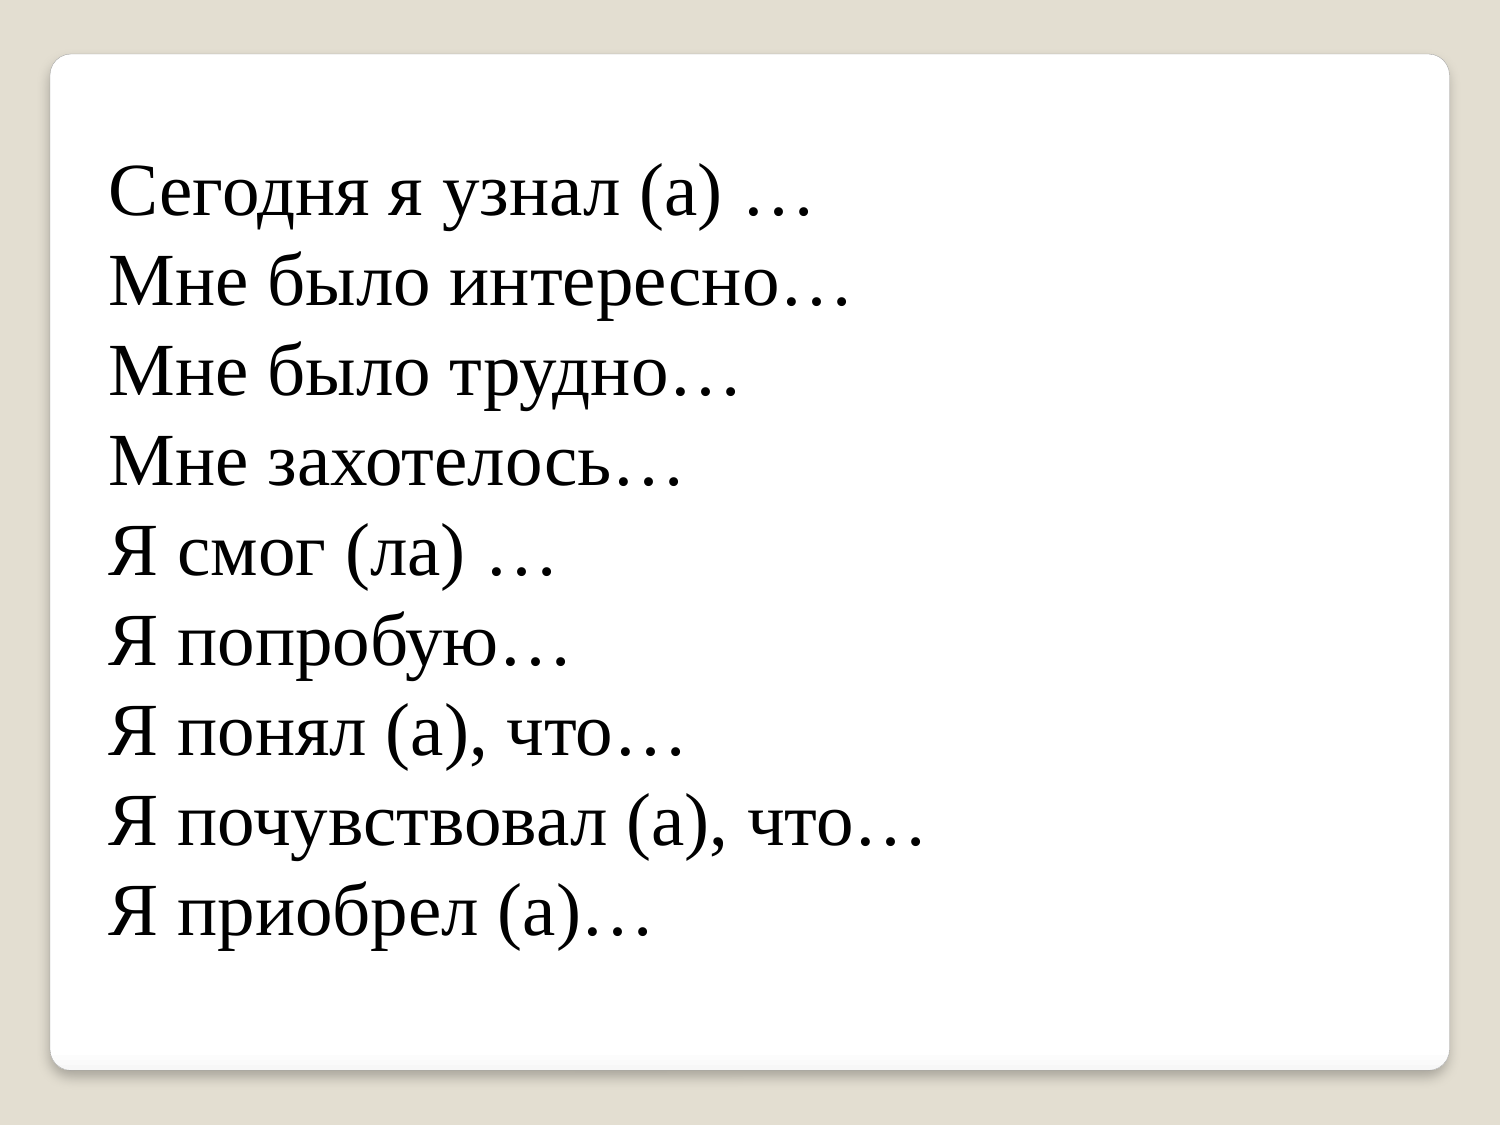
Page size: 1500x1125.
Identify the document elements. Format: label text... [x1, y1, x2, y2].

text_box Сегодня я узнал (а) … Мне было интересно… Мне было трудно… Мне захотелось… Я смог (ла) … Я попробую… Я понял (а), что… Я почувствовал (а), что… Я приобрел (а)… [93, 132, 1371, 958]
